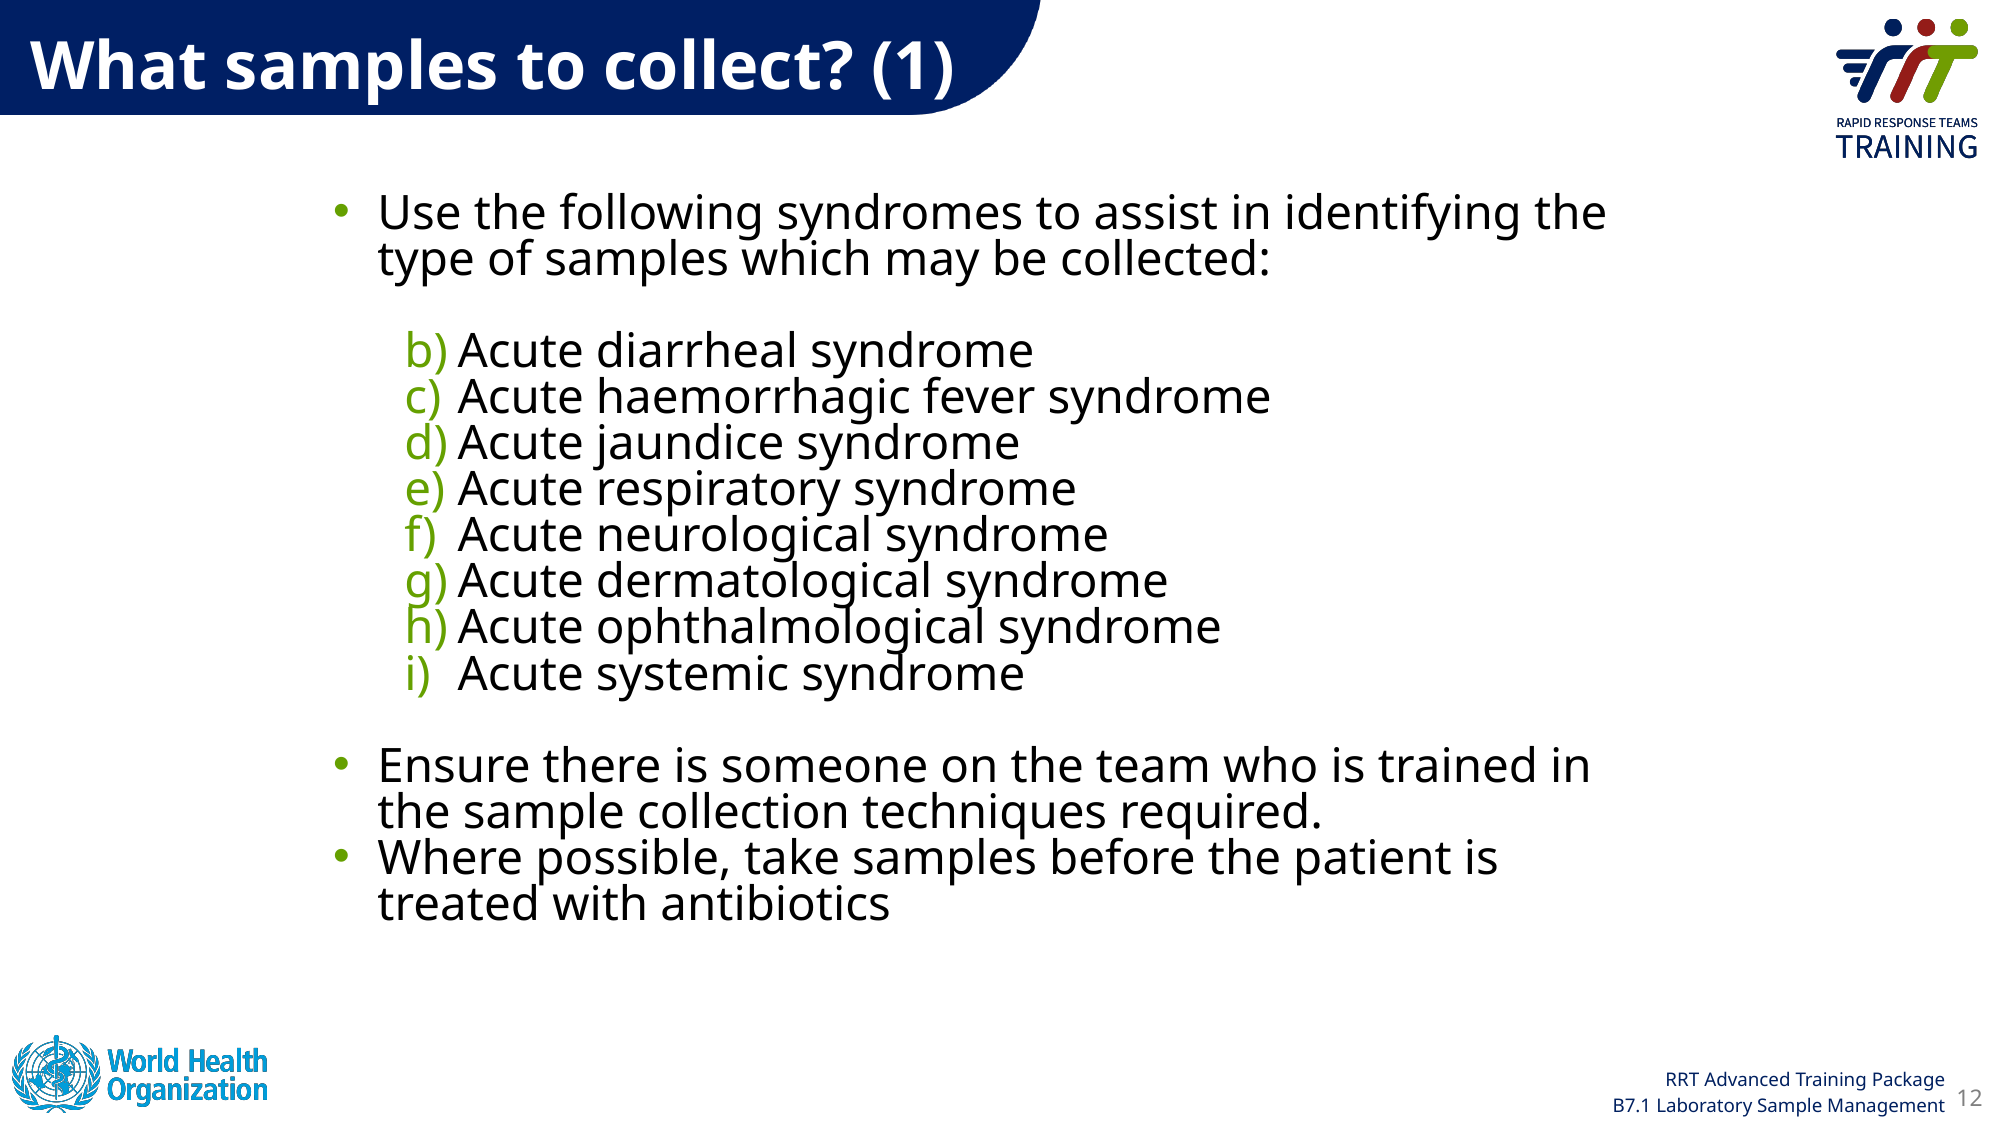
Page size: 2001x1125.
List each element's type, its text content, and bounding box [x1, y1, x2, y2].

picture [46, 1056, 54, 1062]
text_box What samples to collect? (1) [22, 15, 1490, 122]
picture [12, 1035, 54, 1068]
picture [50, 1108, 62, 1113]
picture [12, 1083, 48, 1113]
picture [34, 1054, 43, 1078]
picture [71, 1053, 90, 1091]
list Use the following syndromes to assist in identifying the type of samples which may be collected: Acute diarrheal syndrome Acute haemorrhagic fever syndrome Acute jaundice syndrome Acute respiratory syndrome Acute neurological syndrome Acute dermatological syndrome Acute ophthalmological syndrome Acute systemic syndrome Ensure there is someone on the team who is trained in the sample collection techniques required. Where possible, take samples before the patient is treated with antibiotics [325, 184, 1675, 941]
picture [59, 1035, 267, 1113]
picture [22, 1062, 26, 1077]
picture [36, 1088, 78, 1105]
picture [30, 1083, 37, 1091]
picture [40, 1062, 47, 1070]
picture [0, 0, 1042, 115]
picture [1835, 19, 1978, 167]
picture [24, 1054, 36, 1087]
